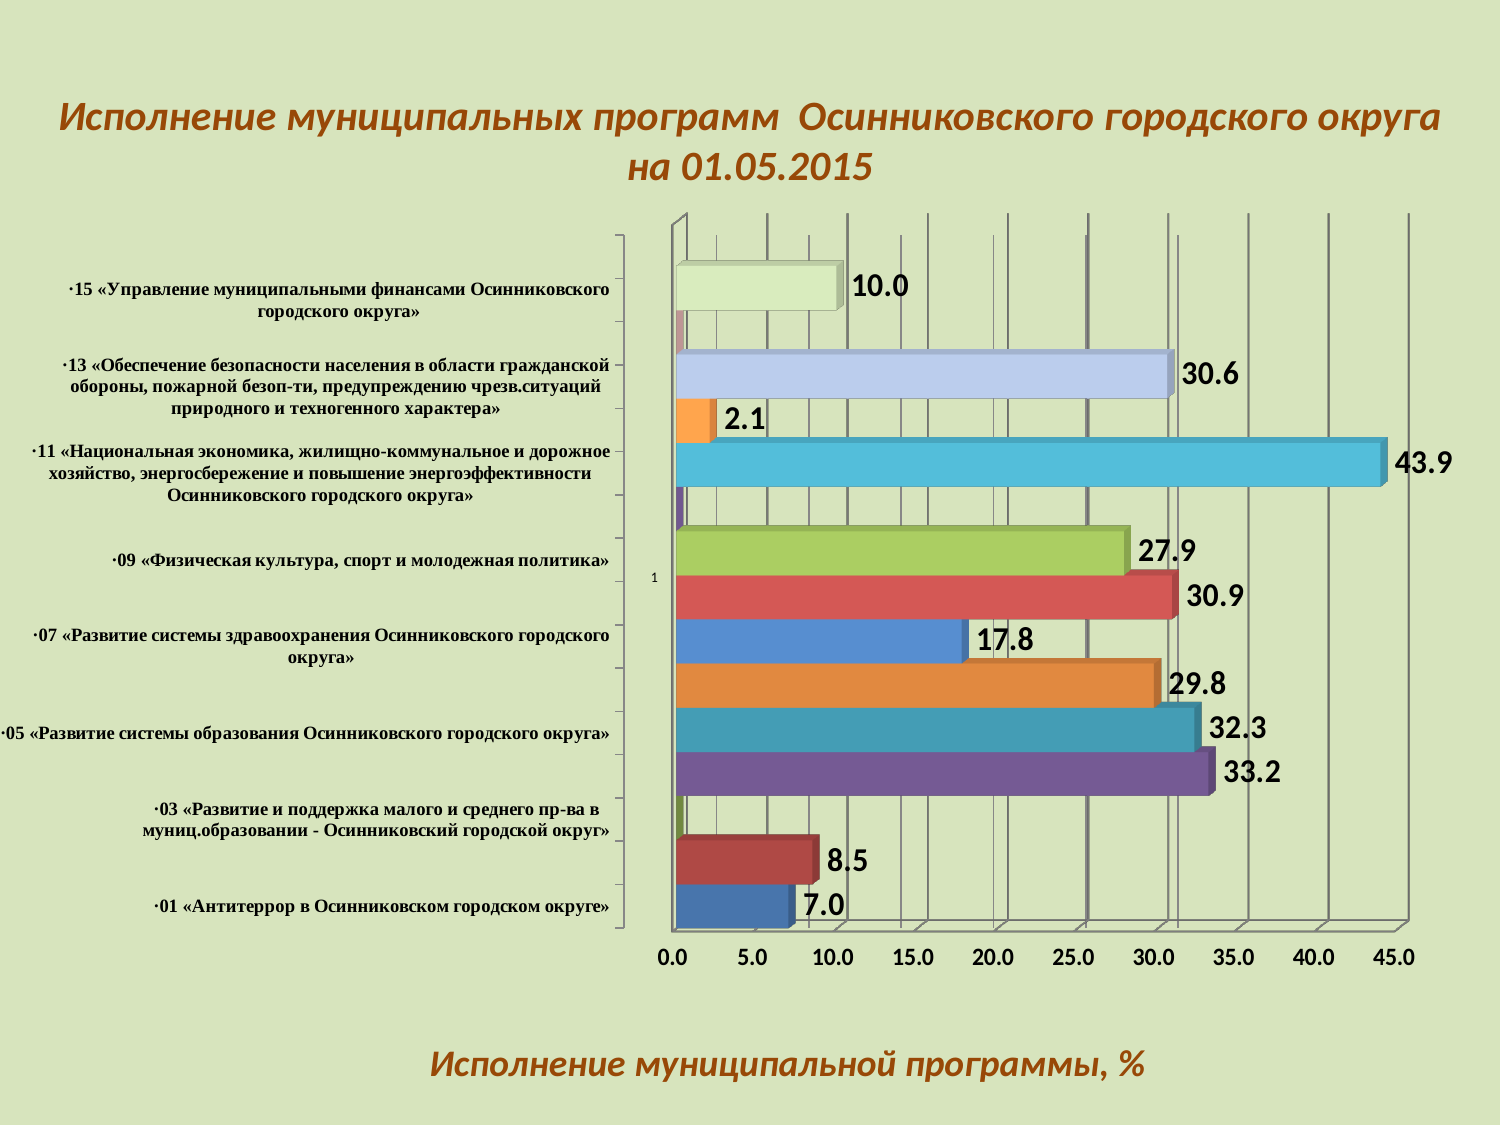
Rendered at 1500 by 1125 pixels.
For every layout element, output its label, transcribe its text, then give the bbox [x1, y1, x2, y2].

text_box Исполнение муниципальной программы, % [414, 1031, 1161, 1091]
chart [0, 210, 1454, 1015]
title Исполнение муниципальных программ Осинниковского городского округа на 01.05.2015 [23, 45, 1477, 233]
